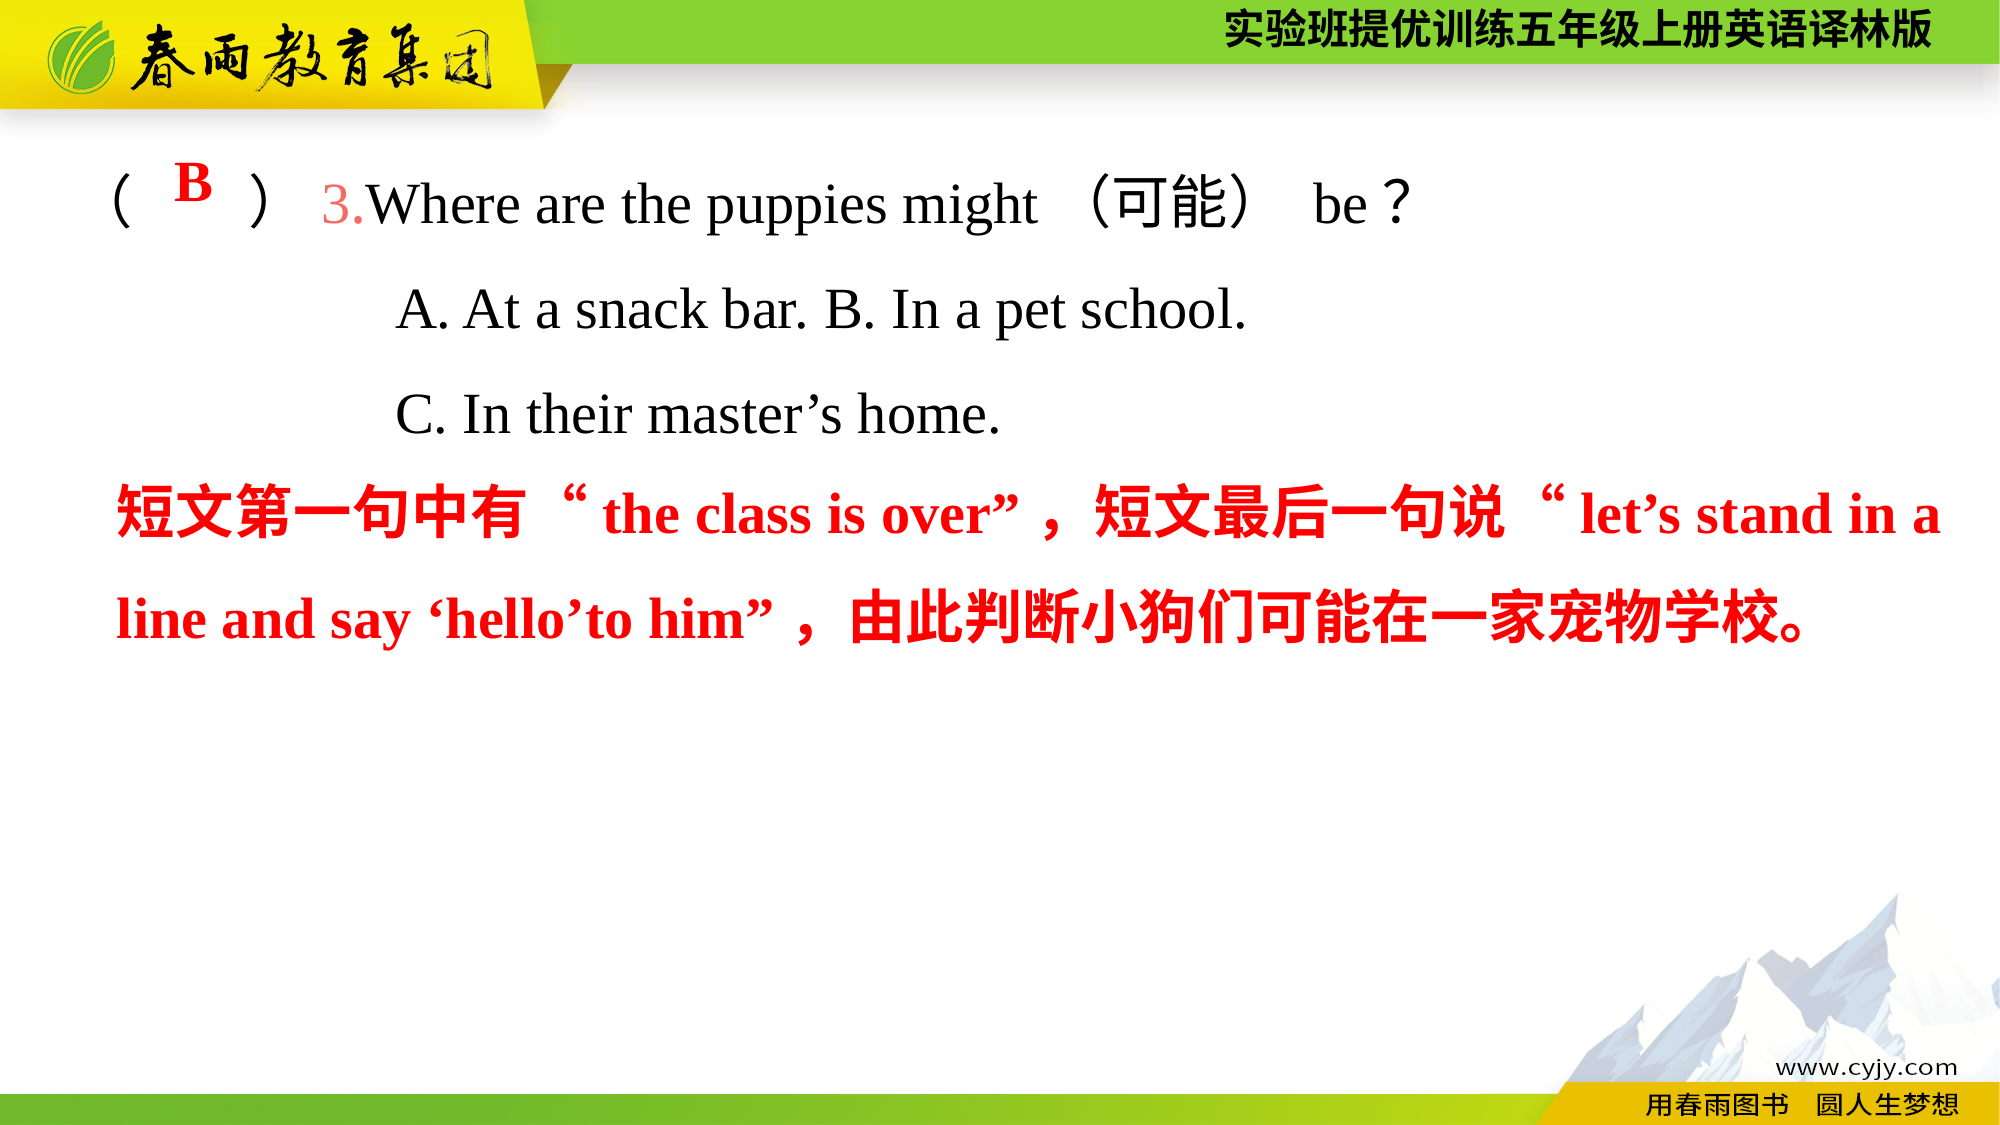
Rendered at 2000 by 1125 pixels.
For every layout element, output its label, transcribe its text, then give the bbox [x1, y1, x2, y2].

list （ ）3.Where are the puppies might（可能） be？ A. At a snack bar. B. In a pet school. C. In their master’s home. [59, 122, 1944, 456]
text_box B [160, 135, 229, 221]
text_box 短文第一句中有“the class is over”，短文最后一句说“let’s stand in a line and say ‘hello’to him”，由此判断小狗们可能在一家宠物学校。 [102, 432, 1957, 658]
picture [0, 0, 2000, 1125]
